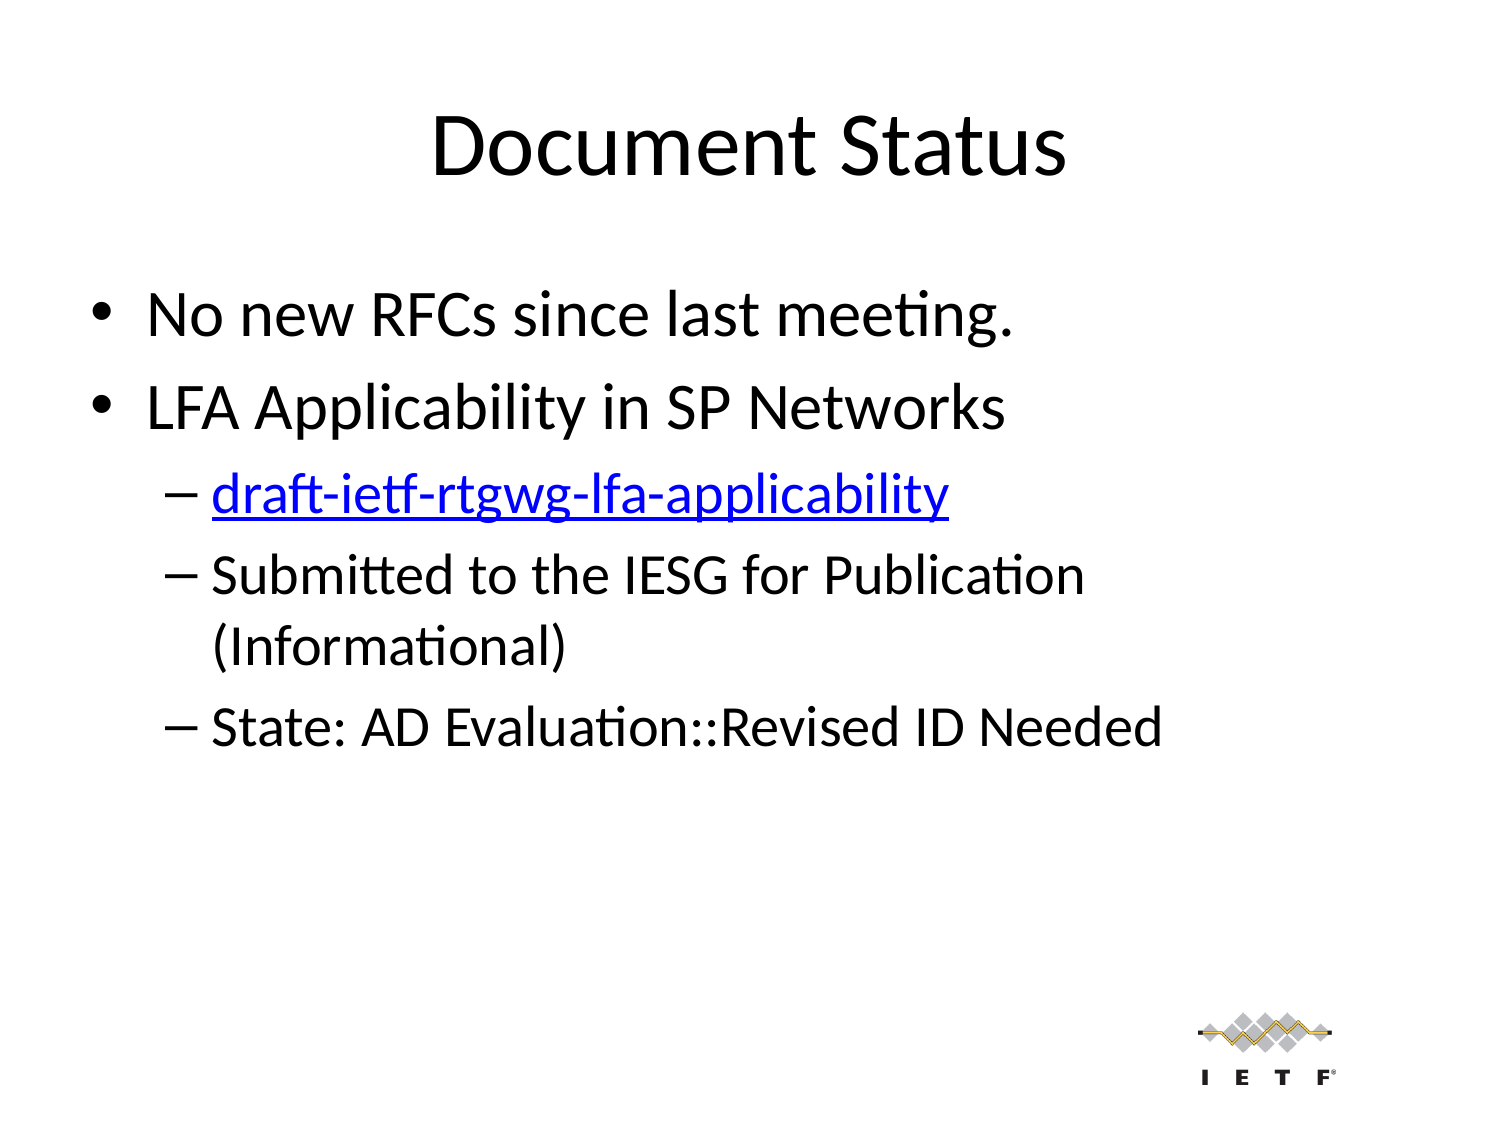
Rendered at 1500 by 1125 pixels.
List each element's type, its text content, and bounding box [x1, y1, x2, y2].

title Document Status [75, 45, 1425, 233]
list No new RFCs since last meeting. LFA Applicability in SP Networks draft-ietf-rtgwg-lfa-applicability Submitted to the IESG for Publication (Informational) State: AD Evaluation::Revised ID Needed [75, 262, 1425, 1005]
picture [1198, 1012, 1336, 1085]
